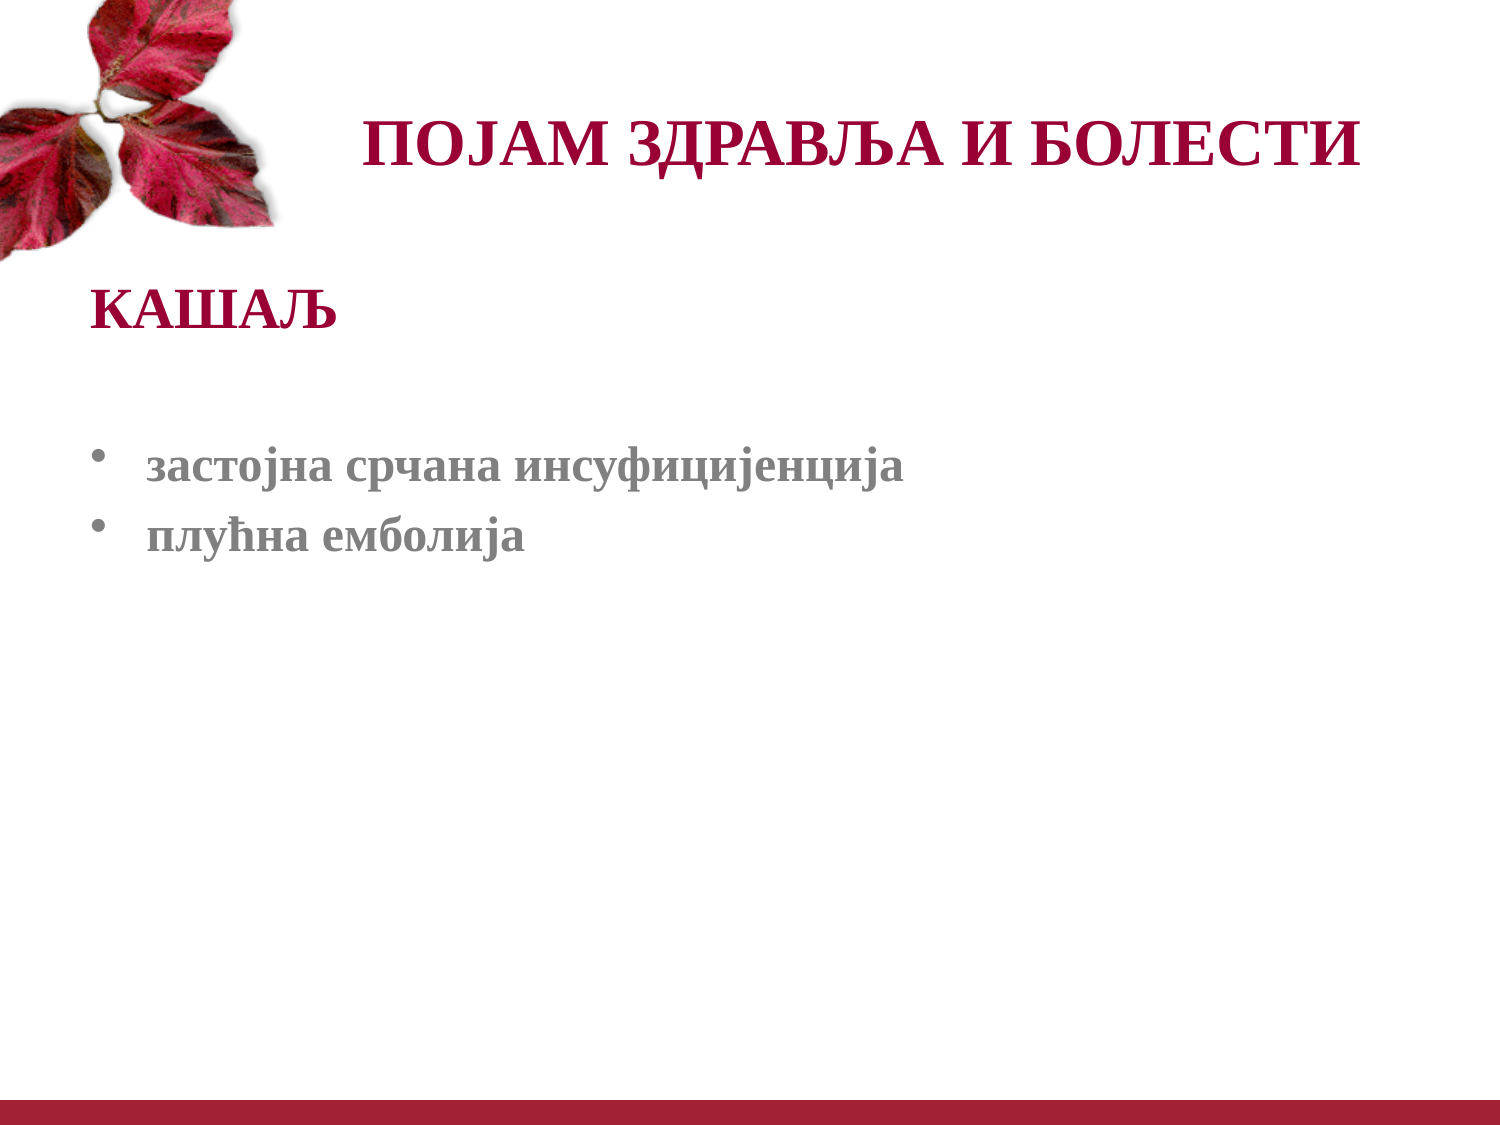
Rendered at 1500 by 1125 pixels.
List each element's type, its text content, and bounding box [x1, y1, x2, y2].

picture [0, 0, 295, 273]
title ПОЈАМ ЗДРАВЉА И БОЛЕСТИ [289, 44, 1436, 233]
list КАШАЉ застојна срчана инсуфицијенција плућна емболија [74, 262, 1426, 1006]
